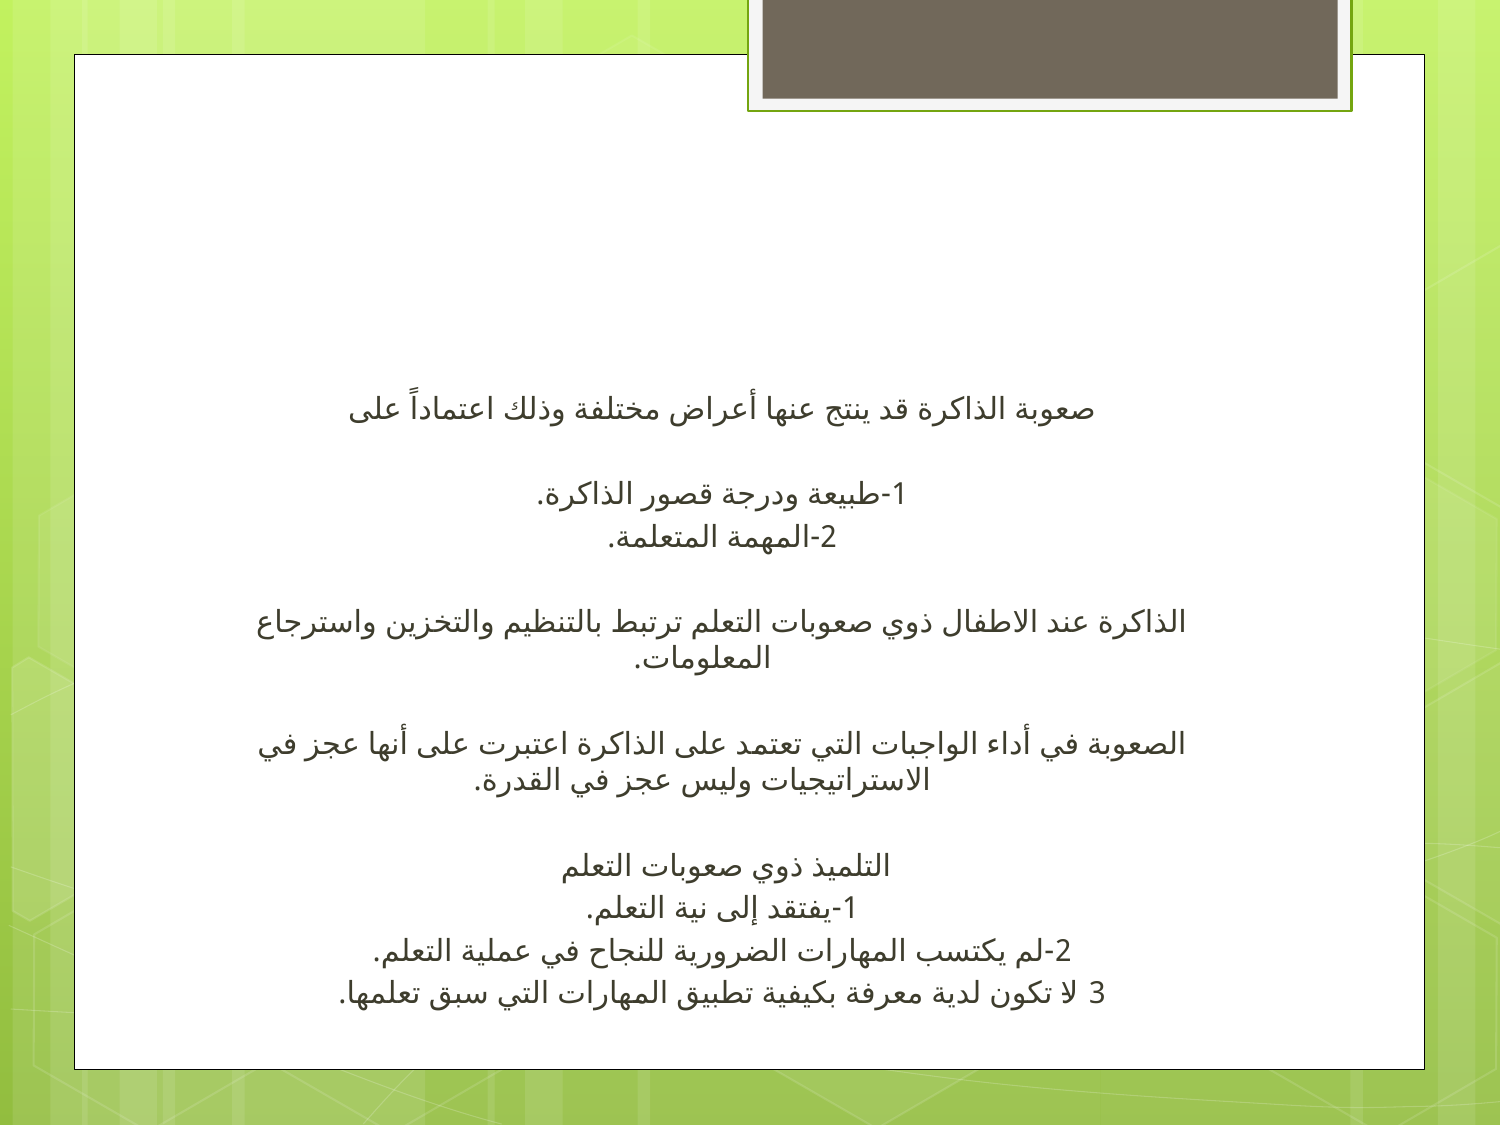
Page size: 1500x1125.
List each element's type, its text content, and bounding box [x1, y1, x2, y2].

list صعوبة الذاكرة قد ينتج عنها أعراض مختلفة وذلك اعتماداً على 1-طبيعة ودرجة قصور الذاكرة. 2-المهمة المتعلمة. الذاكرة عند الاطفال ذوي صعوبات التعلم ترتبط بالتنظيم والتخزين واسترجاع المعلومات. الصعوبة في أداء الواجبات التي تعتمد على الذاكرة اعتبرت على أنها عجز في الاستراتيجيات وليس عجز في القدرة. التلميذ ذوي صعوبات التعلم 1-يفتقد إلى نية التعلم. 2-لم يكتسب المهارات الضرورية للنجاح في عملية التعلم. 3-لا تكون لدية معرفة بكيفية تطبيق المهارات التي سبق تعلمها. [171, 381, 1283, 1024]
